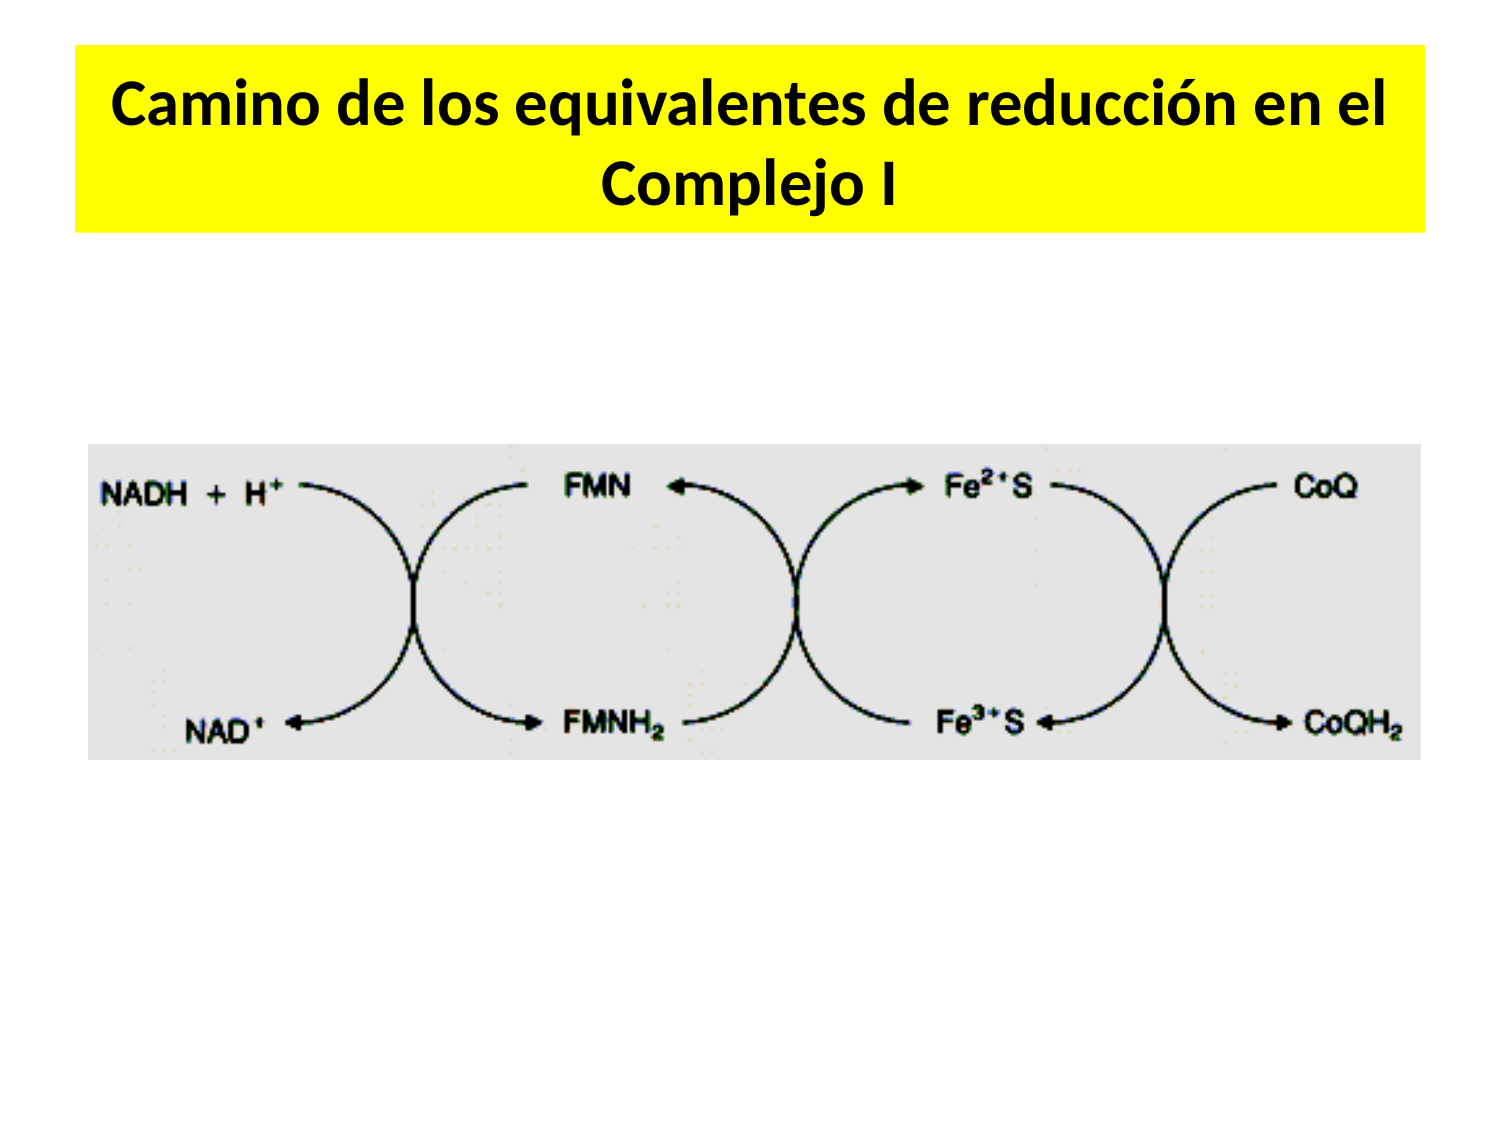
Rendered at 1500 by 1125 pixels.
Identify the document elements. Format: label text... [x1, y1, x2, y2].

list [88, 443, 1421, 760]
title Camino de los equivalentes de reducción en el Complejo I [75, 45, 1425, 233]
